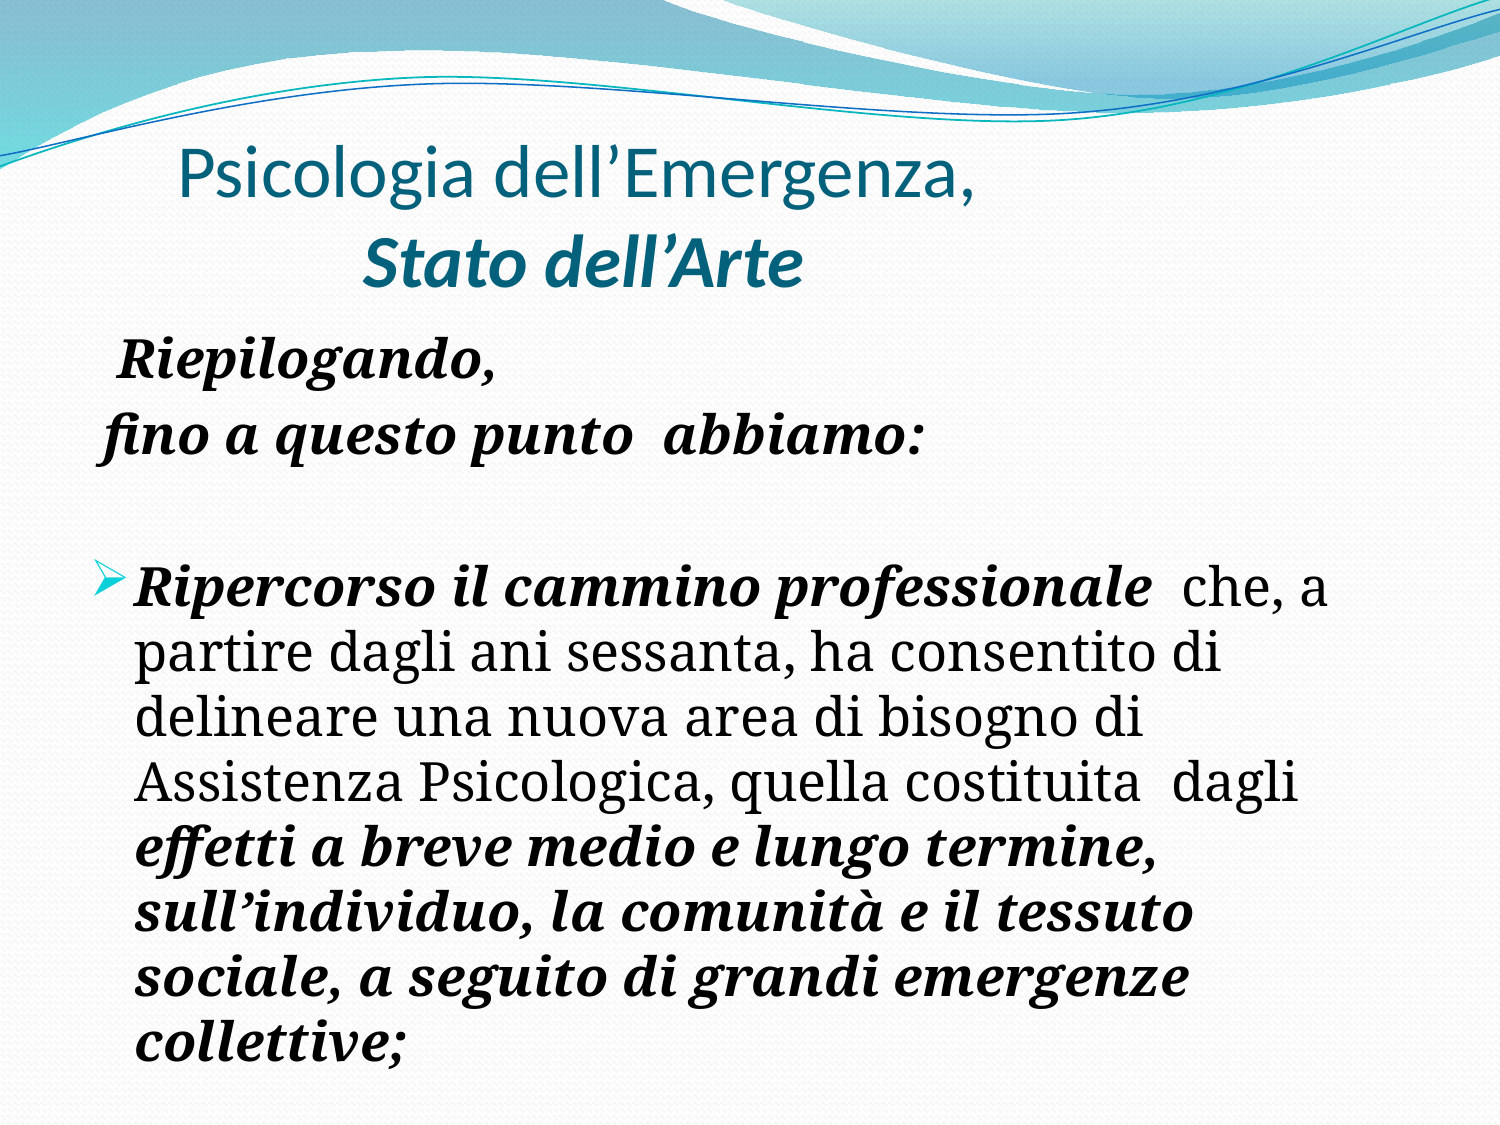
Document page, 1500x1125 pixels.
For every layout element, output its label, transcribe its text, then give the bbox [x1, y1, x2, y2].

list Riepilogando, fino a questo punto abbiamo: Ripercorso il cammino professionale che, a partire dagli ani sessanta, ha consentito di delineare una nuova area di bisogno di Assistenza Psicologica, quella costituita dagli effetti a breve medio e lungo termine, sull’individuo, la comunità e il tessuto sociale, a seguito di grandi emergenze collettive; [75, 317, 1425, 1038]
title Psicologia dell’Emergenza, Stato dell’Arte [75, 115, 1425, 303]
